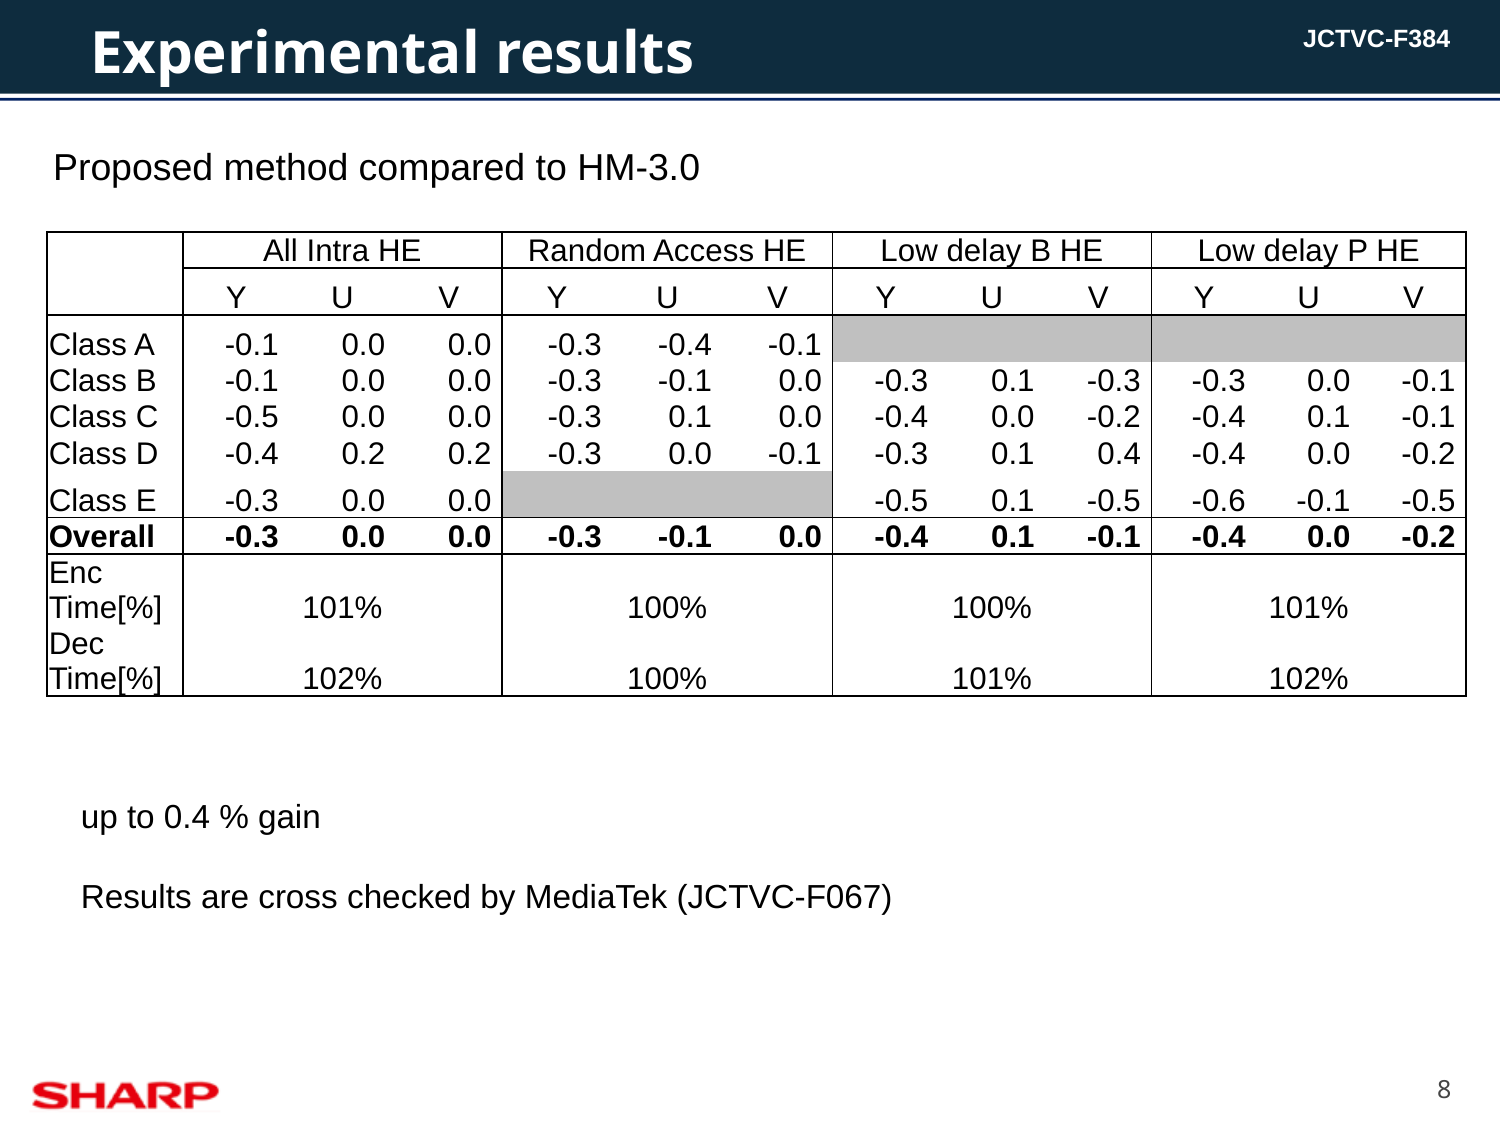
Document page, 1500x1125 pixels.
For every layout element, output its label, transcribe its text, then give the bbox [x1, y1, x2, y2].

table_cell 0.1 [612, 398, 722, 434]
table_cell -0.5 [833, 471, 939, 517]
table_cell -0.3 [833, 434, 939, 471]
table_cell [833, 316, 939, 362]
table_cell -0.4 [184, 434, 289, 471]
table_cell 102% [1152, 625, 1465, 695]
table_cell 0.0 [289, 362, 396, 398]
table_header Random Access HE [503, 233, 832, 267]
table_cell 0.0 [396, 518, 501, 553]
table_cell -0.3 [503, 518, 612, 553]
table_cell 101% [1152, 555, 1465, 625]
table_header Low delay P HE [1152, 233, 1465, 267]
table_cell -0.3 [184, 518, 289, 553]
table_cell [1256, 316, 1361, 362]
table_cell -0.2 [1361, 434, 1465, 471]
table_cell -0.1 [612, 518, 722, 553]
table_cell 0.0 [289, 471, 396, 517]
table_cell -0.4 [1152, 518, 1256, 553]
table_cell 0.0 [612, 434, 722, 471]
table_cell U [939, 269, 1045, 314]
table_cell -0.1 [722, 434, 832, 471]
table_cell -0.4 [833, 398, 939, 434]
table_cell 0.0 [722, 398, 832, 434]
table_cell -0.3 [184, 471, 289, 517]
table_cell [1045, 316, 1151, 362]
table_cell 0.0 [289, 316, 396, 362]
table_cell [612, 471, 722, 517]
table_cell -0.5 [184, 398, 289, 434]
table_cell 0.0 [396, 362, 501, 398]
table_cell 0.0 [722, 362, 832, 398]
table_cell V [722, 269, 832, 314]
table_cell [722, 471, 832, 517]
table_cell [939, 316, 1045, 362]
table_cell Y [1152, 269, 1256, 314]
table_cell V [1361, 269, 1465, 314]
table_cell -0.1 [184, 362, 289, 398]
table_cell 0.0 [1256, 362, 1361, 398]
table_cell 0.1 [1256, 398, 1361, 434]
table_cell Class E [48, 471, 182, 517]
table_cell -0.1 [1361, 362, 1465, 398]
table_cell 0.0 [289, 518, 396, 553]
table_cell -0.2 [1361, 518, 1465, 553]
table_cell -0.1 [612, 362, 722, 398]
table_cell 0.1 [939, 471, 1045, 517]
table_cell U [612, 269, 722, 314]
table_cell [1361, 316, 1465, 362]
table_cell 101% [833, 625, 1151, 695]
table_cell -0.3 [503, 398, 612, 434]
table_cell 100% [503, 555, 832, 625]
table_cell -0.3 [1045, 362, 1151, 398]
table_cell U [1256, 269, 1361, 314]
table_header [48, 233, 182, 314]
table_cell -0.1 [1045, 518, 1151, 553]
table_cell Class C [48, 398, 182, 434]
table_cell 0.0 [939, 398, 1045, 434]
table_cell 100% [833, 555, 1151, 625]
table_cell 0.1 [939, 518, 1045, 553]
table_cell 0.0 [1256, 434, 1361, 471]
table_cell -0.4 [1152, 398, 1256, 434]
picture [0, 1068, 1500, 1125]
table_cell 0.0 [396, 316, 501, 362]
table_cell 0.0 [1256, 518, 1361, 553]
title Experimental results [74, 15, 1426, 85]
table_cell Enc Time[%] [48, 555, 182, 625]
table_cell -0.1 [722, 316, 832, 362]
table_cell -0.5 [1045, 471, 1151, 517]
table_cell 0.2 [289, 434, 396, 471]
table_cell 0.0 [722, 518, 832, 553]
table_cell 0.4 [1045, 434, 1151, 471]
slide_number 8 [1345, 1062, 1467, 1108]
table_cell U [289, 269, 396, 314]
table_cell Class B [48, 362, 182, 398]
table_cell 101% [184, 555, 501, 625]
table_header All Intra HE [184, 233, 501, 267]
table_cell Dec Time[%] [48, 625, 182, 695]
table_cell Class D [48, 434, 182, 471]
table_cell -0.4 [612, 316, 722, 362]
table_cell -0.1 [1361, 398, 1465, 434]
table_cell -0.3 [1152, 362, 1256, 398]
table_cell -0.3 [503, 434, 612, 471]
table_cell [1152, 316, 1256, 362]
table_cell -0.5 [1361, 471, 1465, 517]
table_cell -0.1 [184, 316, 289, 362]
table_cell 102% [184, 625, 501, 695]
table_cell 0.0 [396, 471, 501, 517]
table_cell V [396, 269, 501, 314]
table_cell [503, 471, 612, 517]
table_cell Overall [48, 518, 182, 553]
table_cell Y [184, 269, 289, 314]
table_cell Y [833, 269, 939, 314]
table_cell -0.1 [1256, 471, 1361, 517]
table_cell -0.6 [1152, 471, 1256, 517]
table_cell -0.2 [1045, 398, 1151, 434]
table_cell 0.1 [939, 434, 1045, 471]
table_cell 0.1 [939, 362, 1045, 398]
table_cell -0.3 [503, 362, 612, 398]
table_cell -0.4 [833, 518, 939, 553]
table_cell -0.4 [1152, 434, 1256, 471]
table_cell 0.2 [396, 434, 501, 471]
table_cell Class A [48, 316, 182, 362]
text_box up to 0.4 % gain Results are cross checked by MediaTek (JCTVC-F067) [74, 789, 1292, 922]
table_cell 100% [503, 625, 832, 695]
table_cell 0.0 [289, 398, 396, 434]
text_box Proposed method compared to HM-3.0 [47, 137, 1264, 194]
table_cell Y [503, 269, 612, 314]
table_cell V [1045, 269, 1151, 314]
table_cell -0.3 [503, 316, 612, 362]
table_cell -0.3 [833, 362, 939, 398]
table_cell 0.0 [396, 398, 501, 434]
table_header Low delay B HE [833, 233, 1151, 267]
